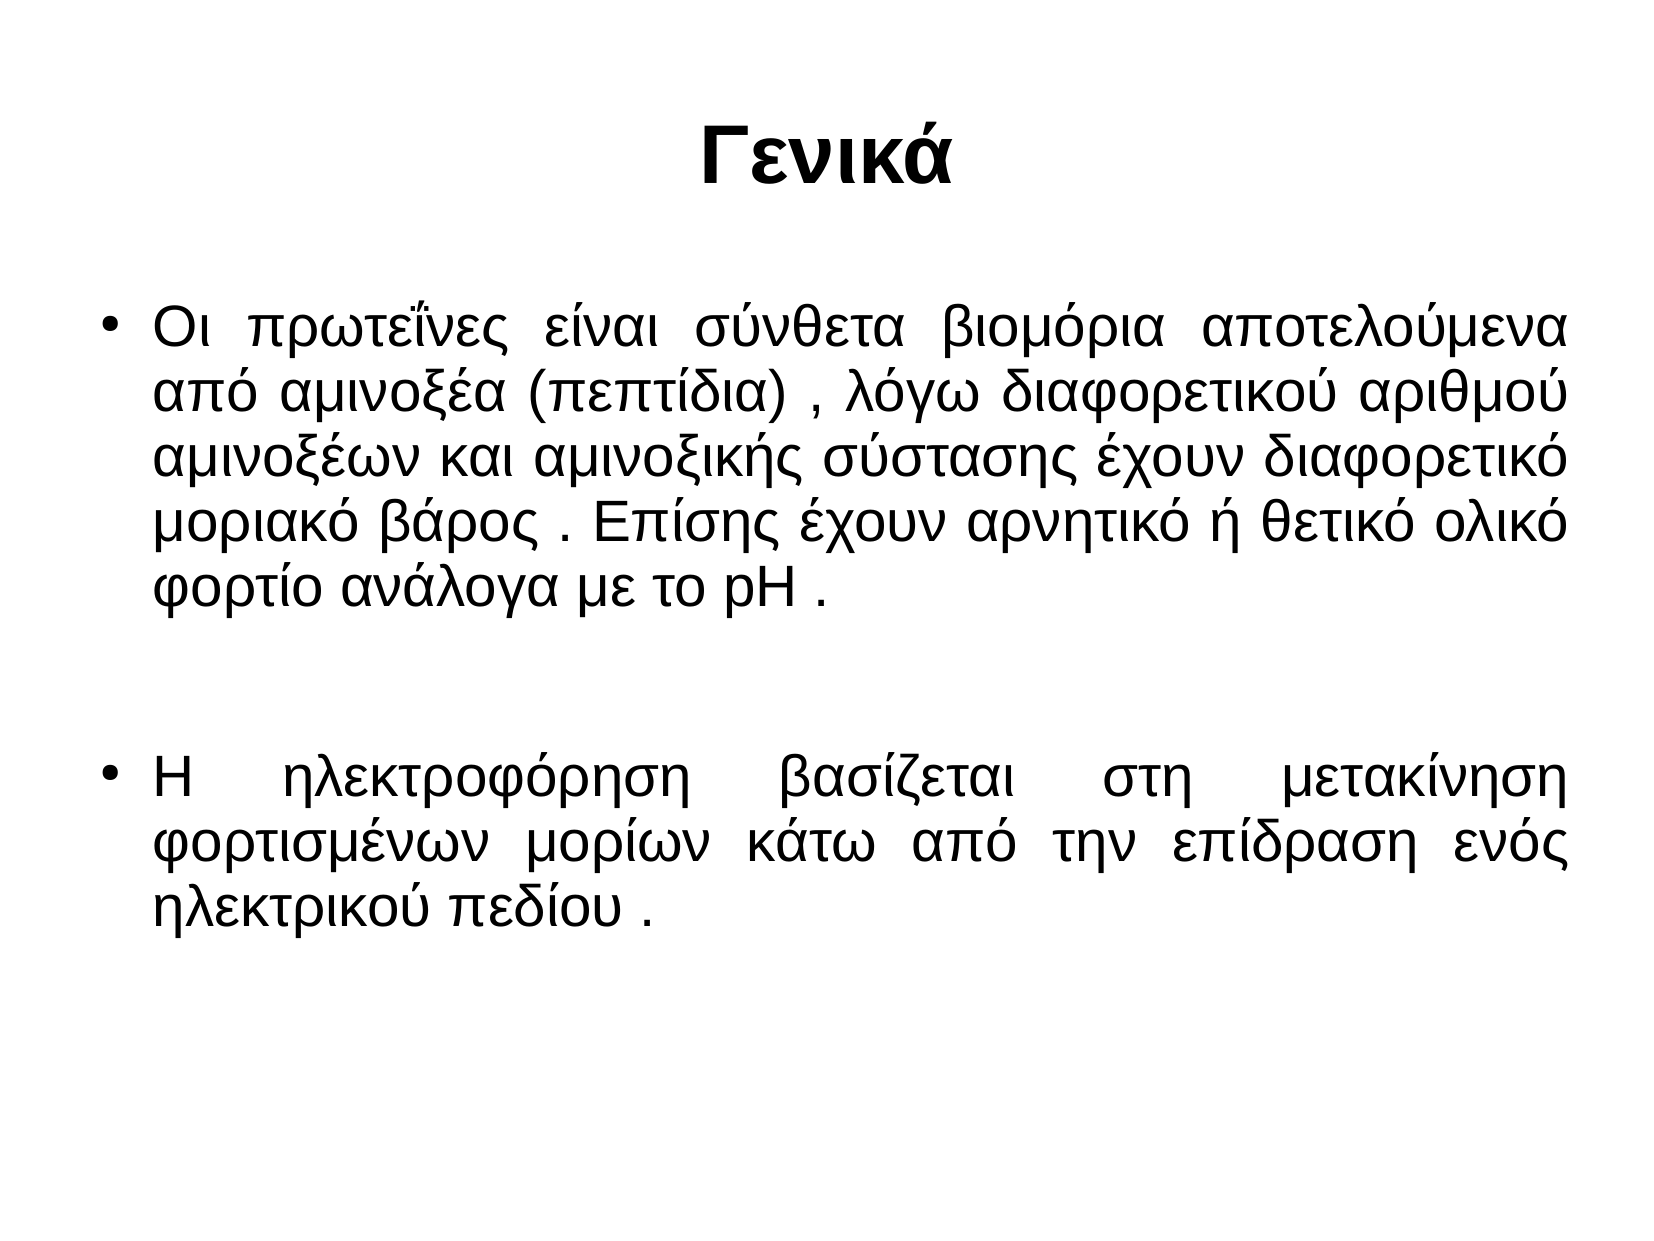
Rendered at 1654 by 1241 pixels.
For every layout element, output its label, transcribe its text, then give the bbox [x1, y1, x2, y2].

text_box Γενικά [82, 49, 1571, 257]
text_box Οι πρωτεΐνες είναι σύνθετα βιομόρια αποτελούμενα από αμινοξέα (πεπτίδια) , λόγω διαφορετικού αριθμού αμινοξέων και αμινοξικής σύστασης έχουν διαφορετικό μοριακό βάρος . Επίσης έχουν αρνητικό ή θετικό ολικό φορτίο ανάλογα με το pH . Η ηλεκτροφόρηση βασίζεται στη μετακίνηση φορτισμένων μορίων κάτω από την επίδραση ενός ηλεκτρικού πεδίου . [82, 290, 1571, 1109]
